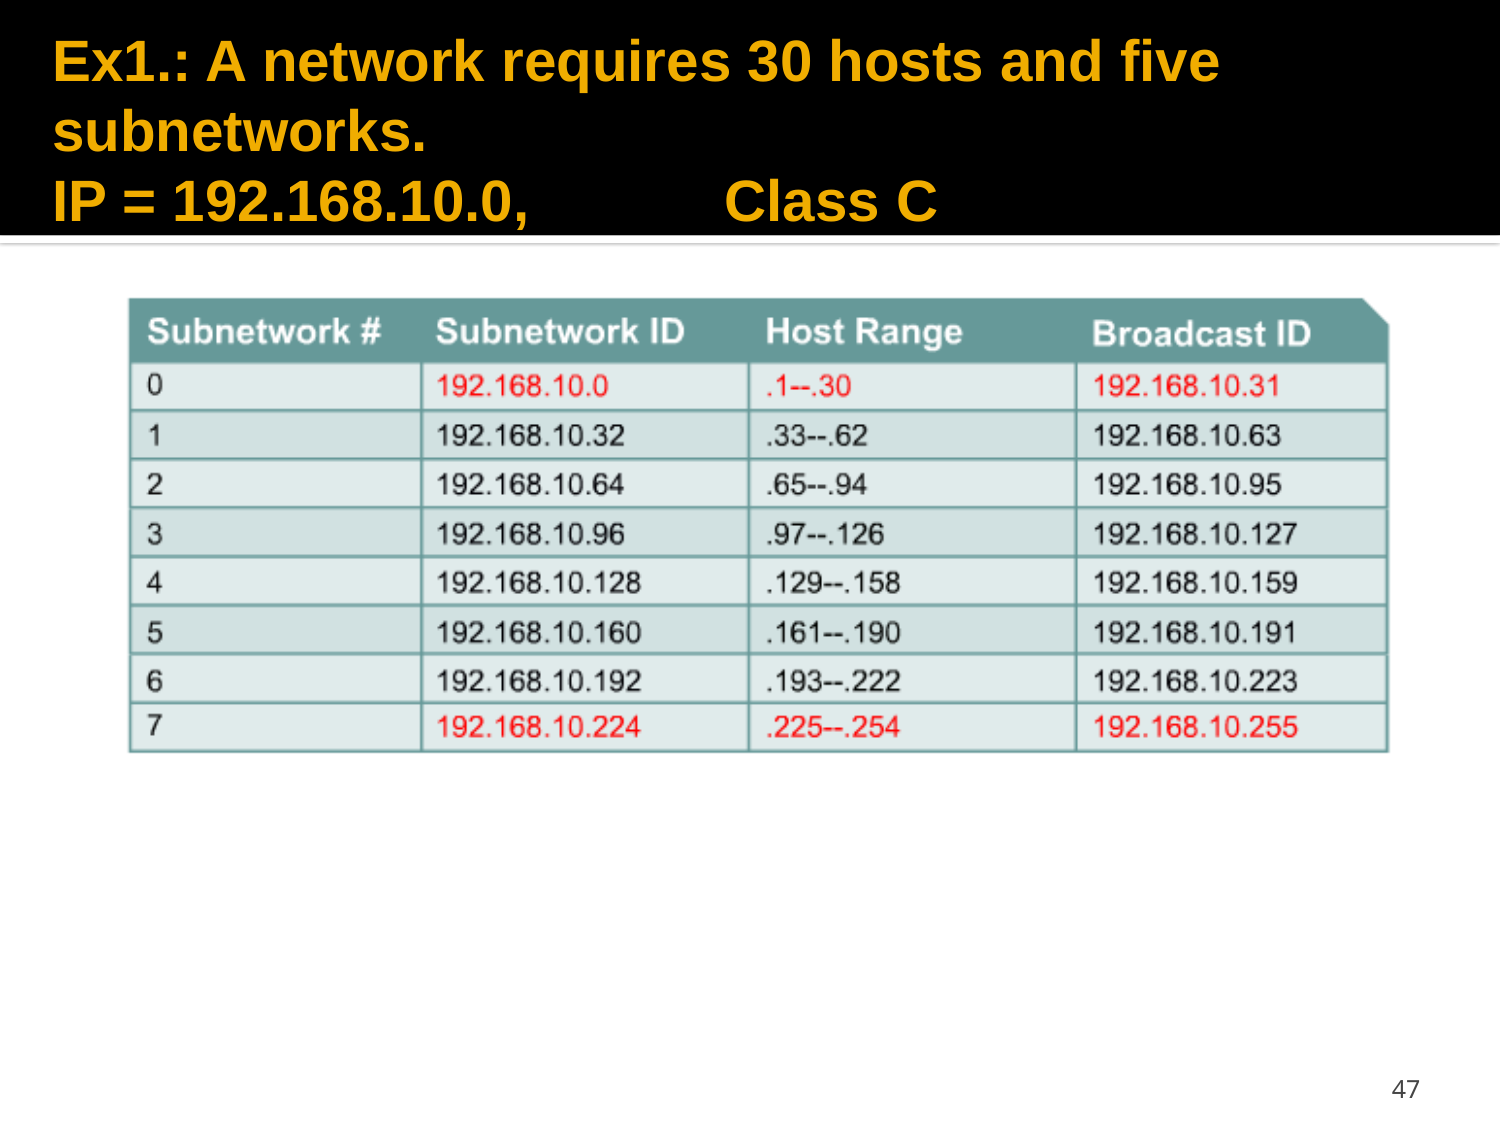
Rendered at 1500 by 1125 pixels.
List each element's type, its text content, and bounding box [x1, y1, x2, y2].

title Ex1.: A network requires 30 hosts and five subnetworks. IP = 192.168.10.0, Class C [37, 25, 1500, 231]
picture [118, 287, 1400, 763]
slide_number 47 [1345, 1062, 1467, 1108]
